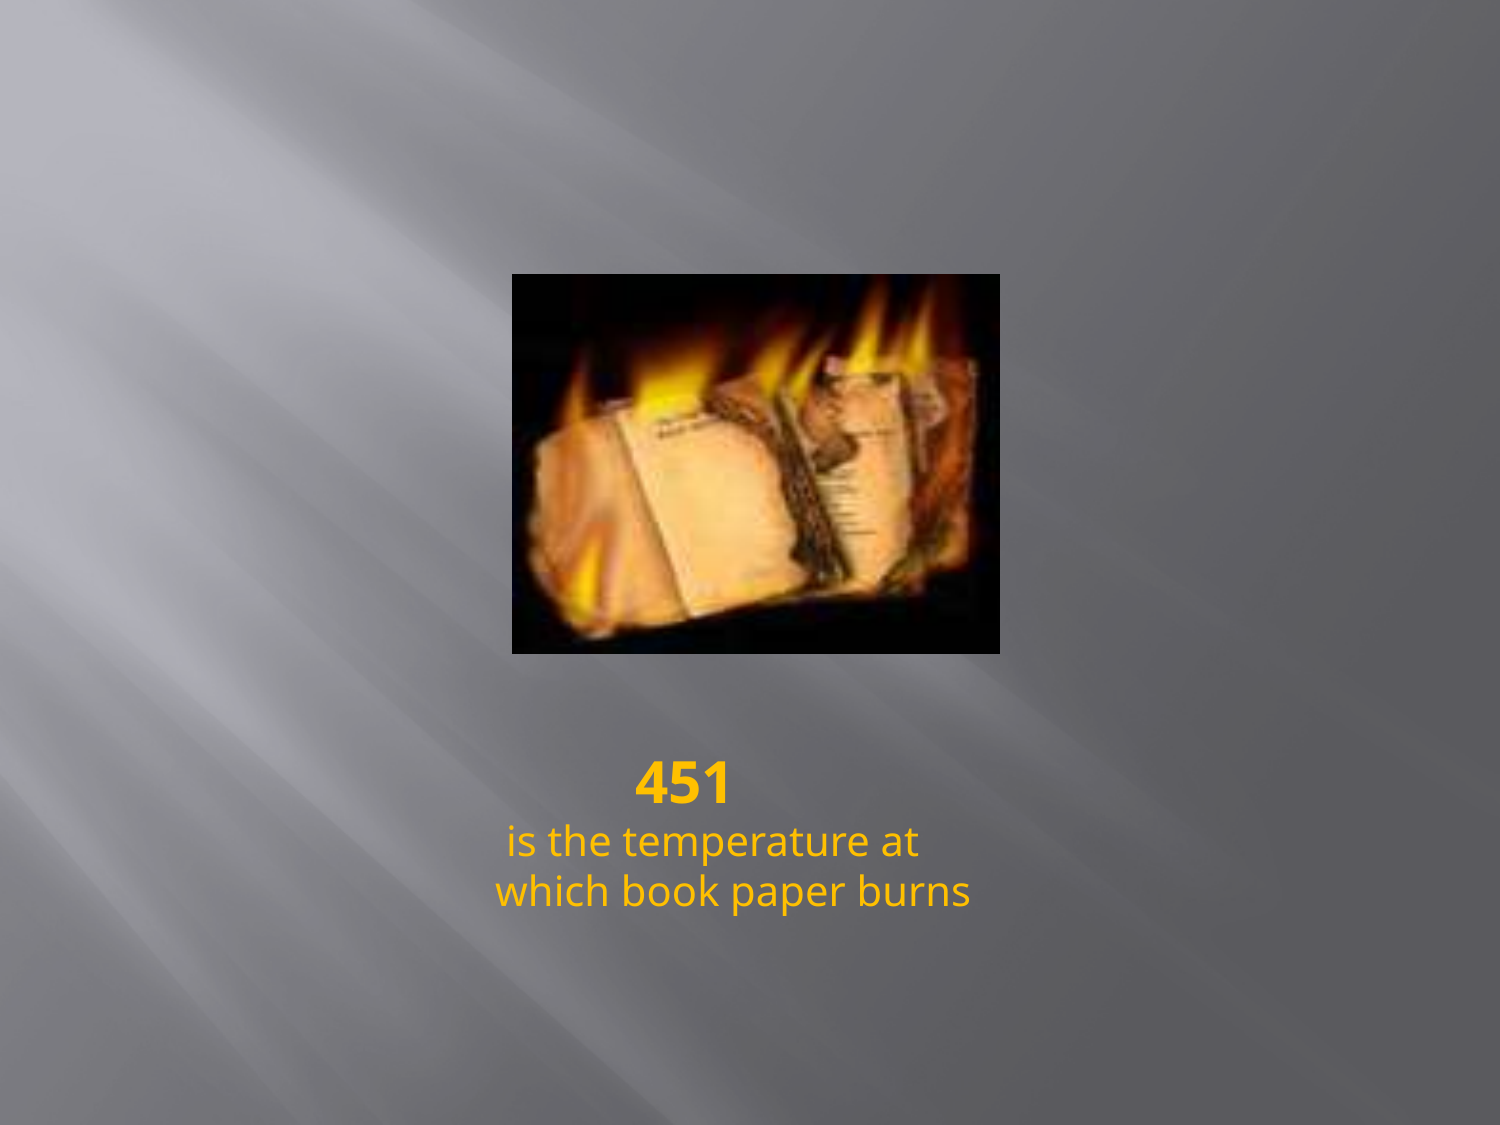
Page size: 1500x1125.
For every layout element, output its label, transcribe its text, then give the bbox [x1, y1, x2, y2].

text_box 451 is the temperature at which book paper burns [437, 737, 1225, 923]
picture [512, 274, 1001, 655]
